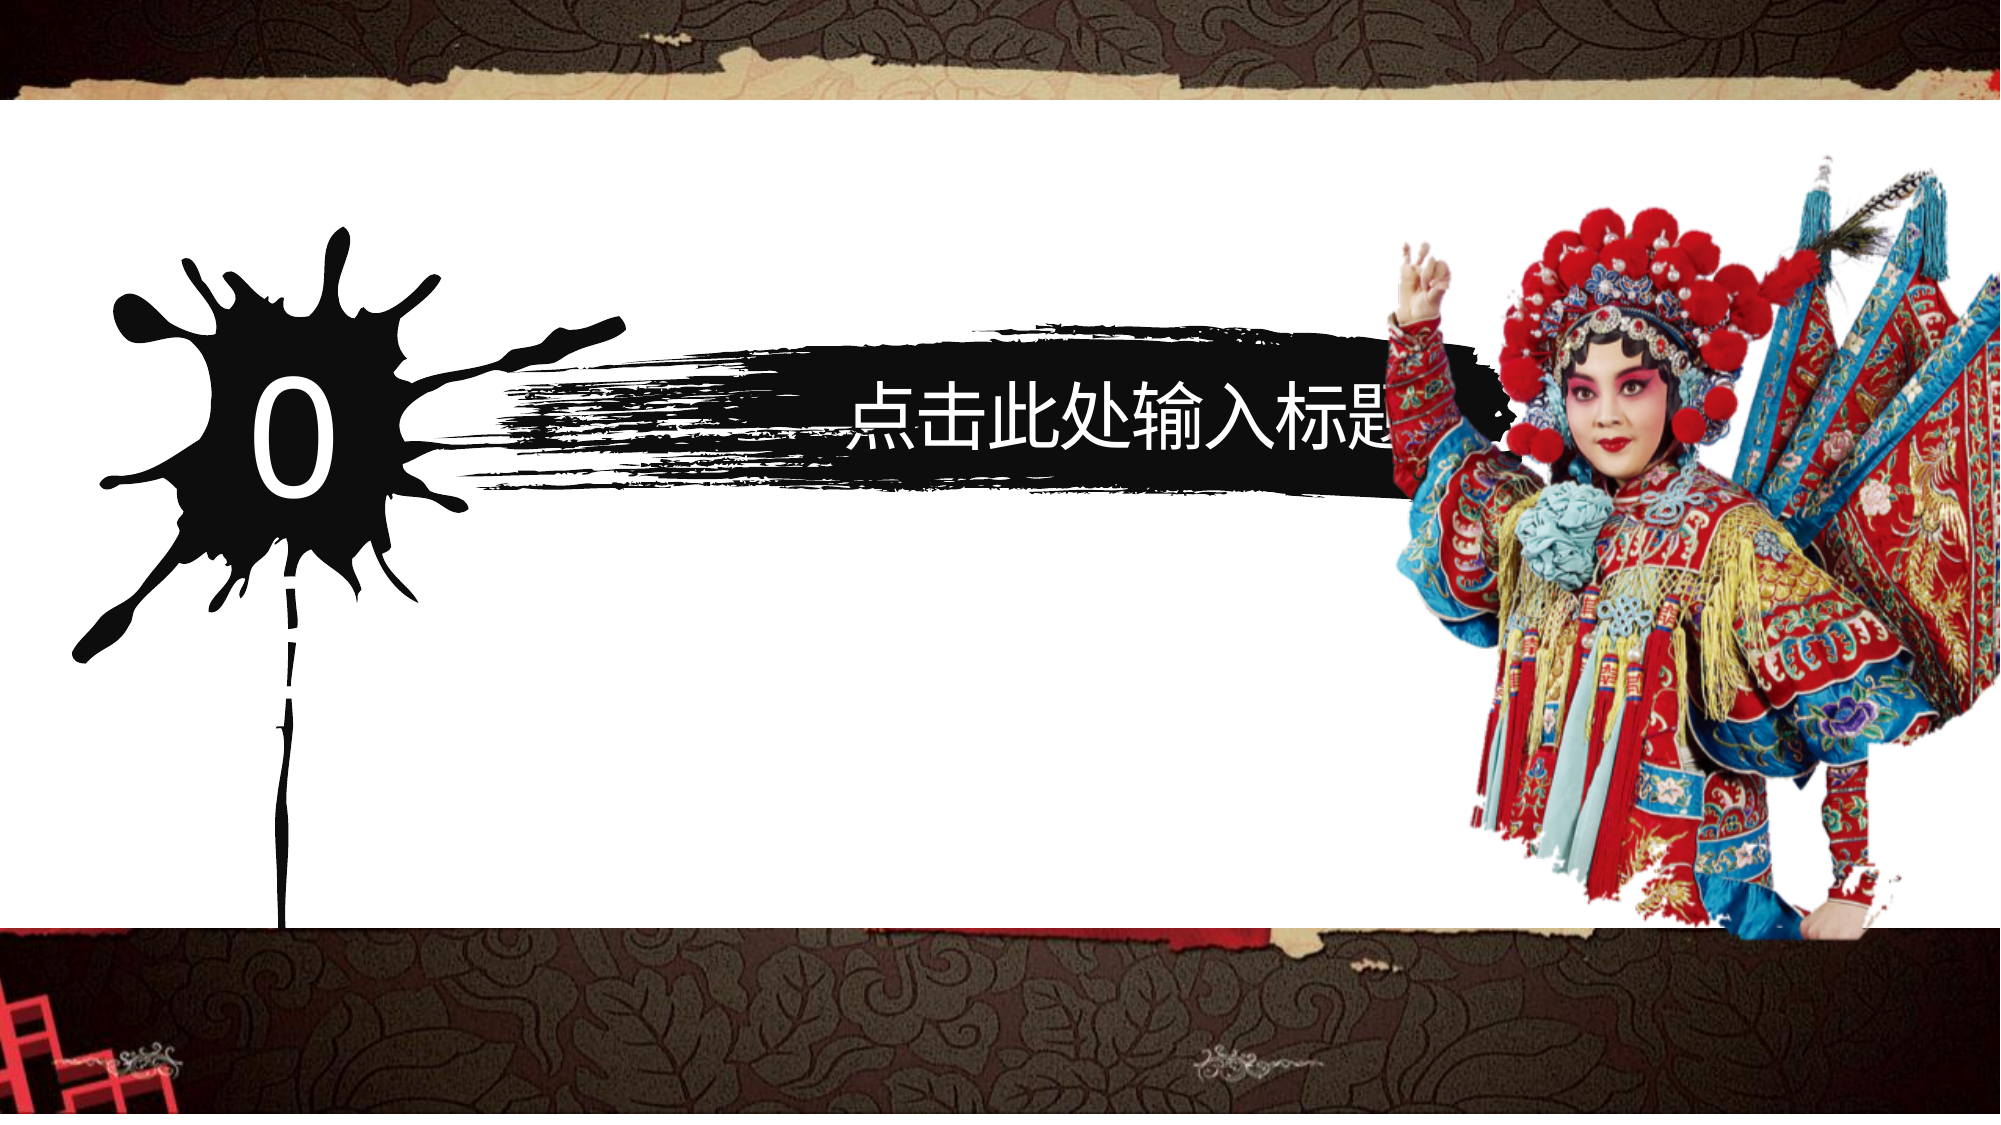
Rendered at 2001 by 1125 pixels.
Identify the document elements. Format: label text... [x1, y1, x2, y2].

text_box [275, 738, 292, 928]
text_box [434, 316, 626, 391]
text_box [434, 323, 1300, 497]
picture [0, 147, 2000, 1114]
text_box [434, 442, 443, 451]
text_box [434, 492, 469, 513]
text_box 点击此处输入标题 [828, 362, 1300, 467]
picture [0, 0, 2000, 100]
text_box 03 [231, 323, 434, 738]
text_box [71, 226, 442, 664]
